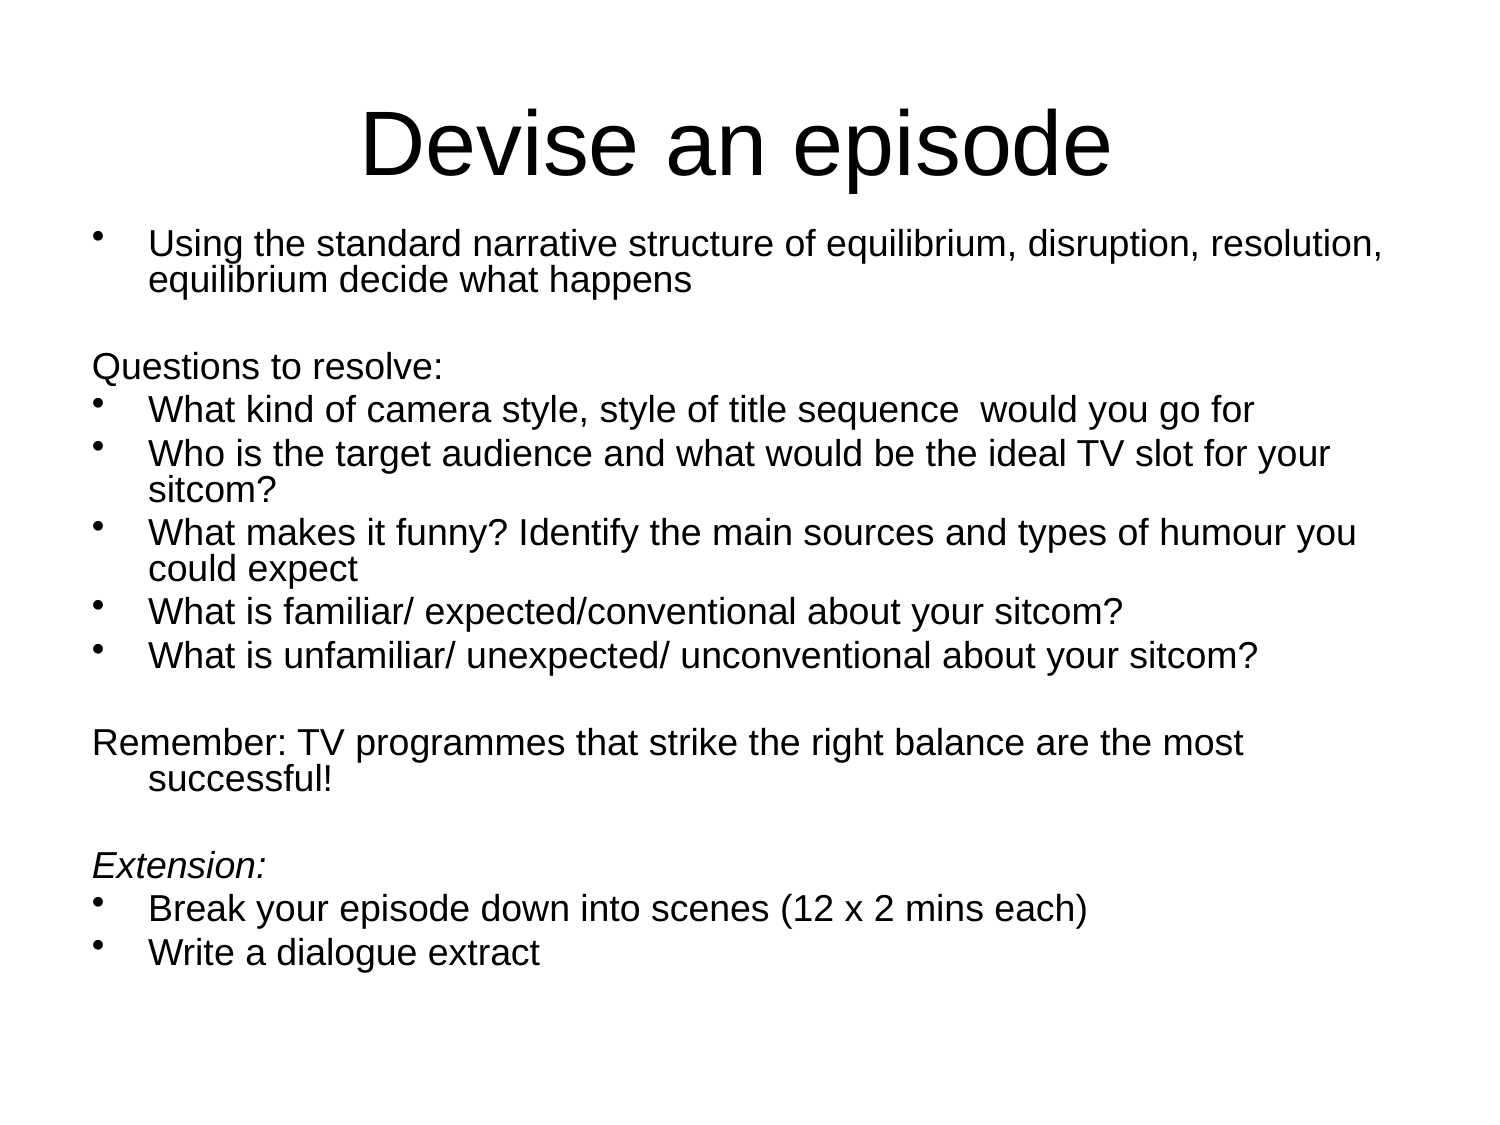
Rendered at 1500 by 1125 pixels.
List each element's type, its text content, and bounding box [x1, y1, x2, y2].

list Using the standard narrative structure of equilibrium, disruption, resolution, equilibrium decide what happens Questions to resolve: What kind of camera style, style of title sequence would you go for Who is the target audience and what would be the ideal TV slot for your sitcom? What makes it funny? Identify the main sources and types of humour you could expect What is familiar/ expected/conventional about your sitcom? What is unfamiliar/ unexpected/ unconventional about your sitcom? Remember: TV programmes that strike the right balance are the most successful! Extension: Break your episode down into scenes (12 x 2 mins each) Write a dialogue extract [76, 219, 1428, 1071]
title Devise an episode [74, 44, 1426, 233]
